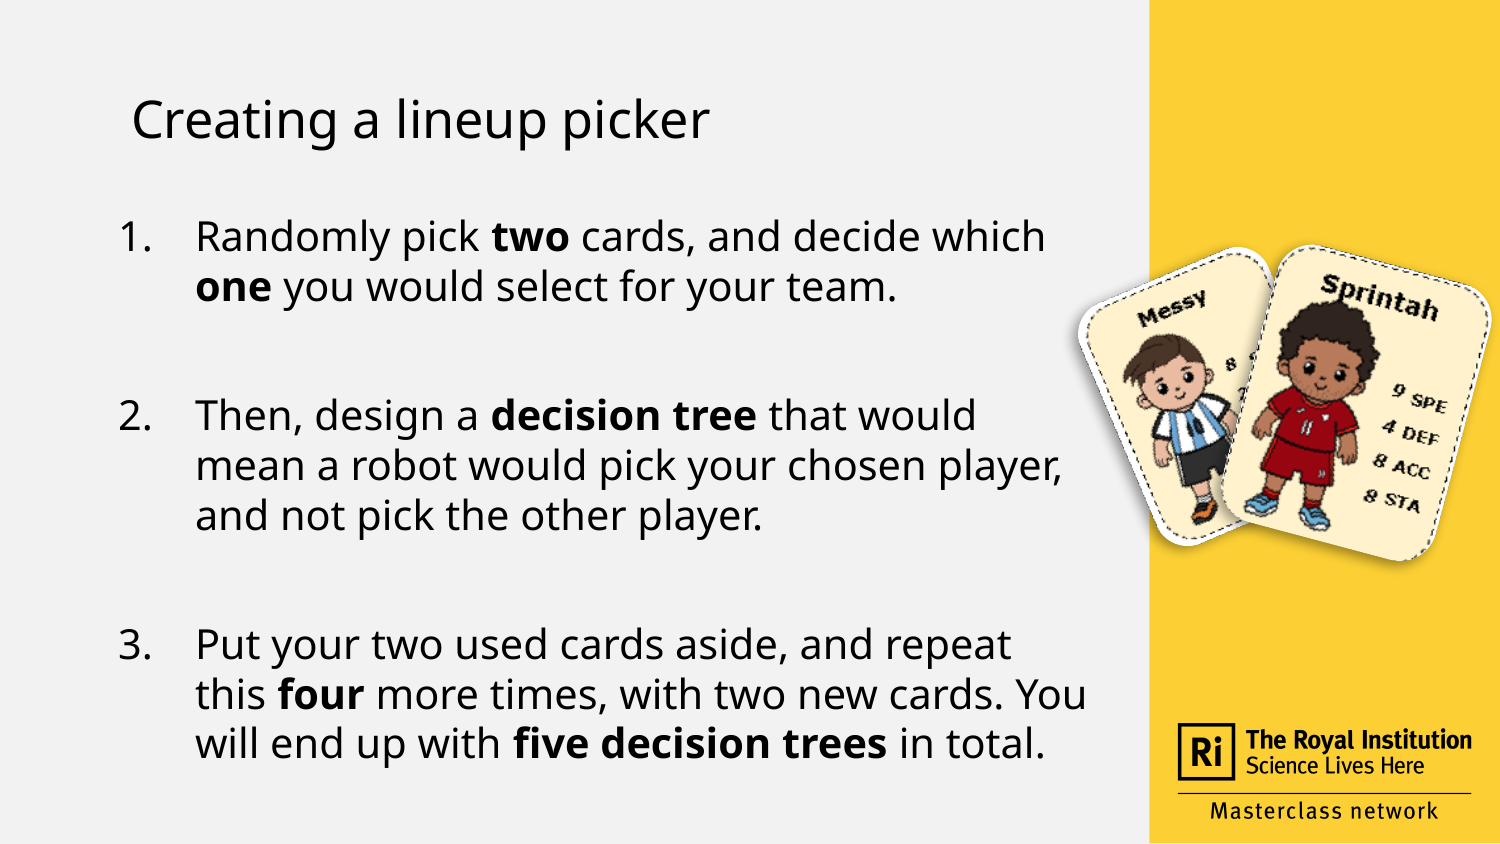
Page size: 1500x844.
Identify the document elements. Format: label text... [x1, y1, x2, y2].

list Randomly pick two cards, and decide which one you would select for your team. Then, design a decision tree that would mean a robot would pick your chosen player, and not pick the other player. Put your two used cards aside, and repeat this four more times, with two new cards. You will end up with five decision trees in total. [103, 202, 1110, 819]
picture [1078, 244, 1492, 562]
title Creating a lineup picker [116, 40, 1411, 204]
picture [1149, 702, 1500, 844]
